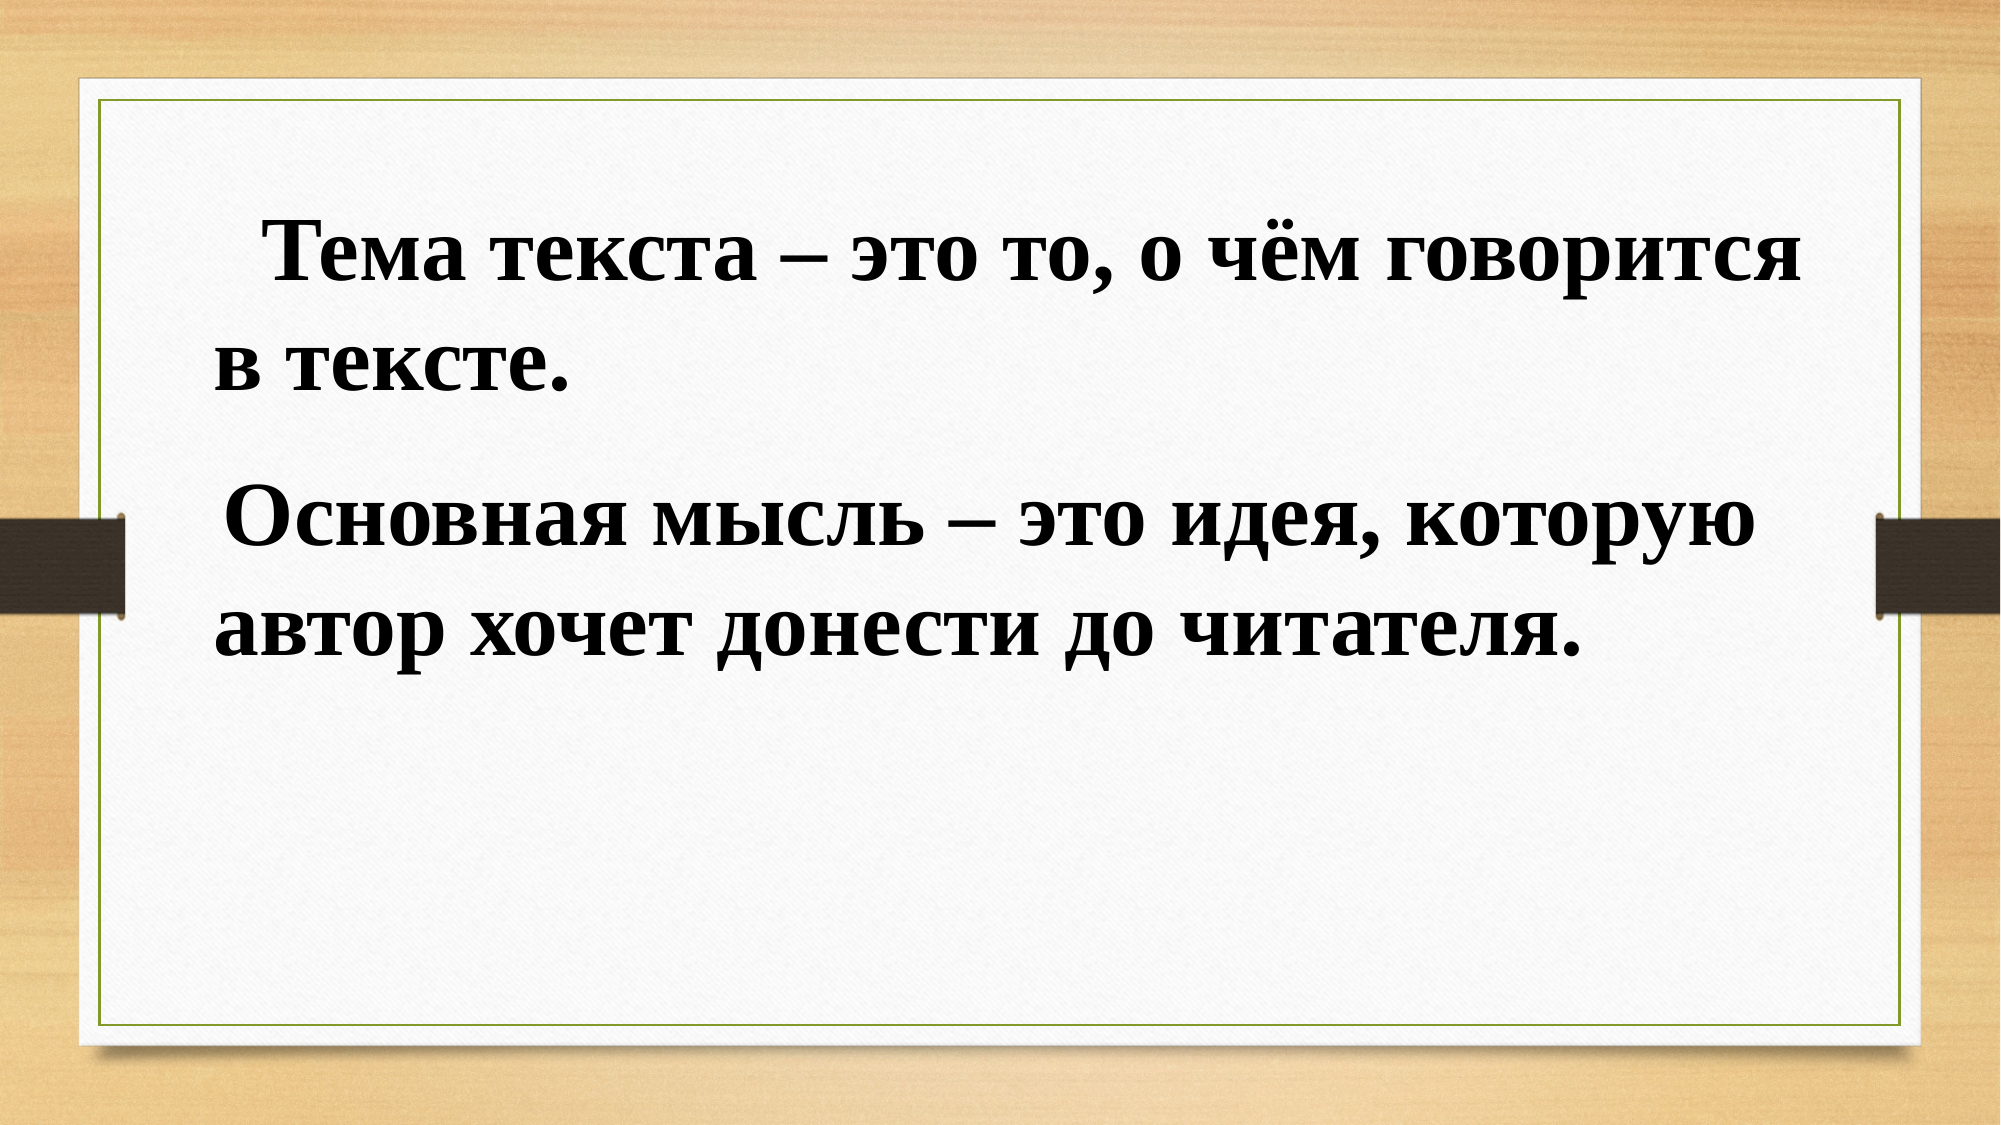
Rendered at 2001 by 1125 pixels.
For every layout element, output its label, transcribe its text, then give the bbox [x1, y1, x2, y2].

picture [0, 0, 2001, 1125]
text_box Тема текста – это то, о чём говорится в тексте. Основная мысль – это идея, которую автор хочет донести до читателя. [198, 181, 1837, 682]
